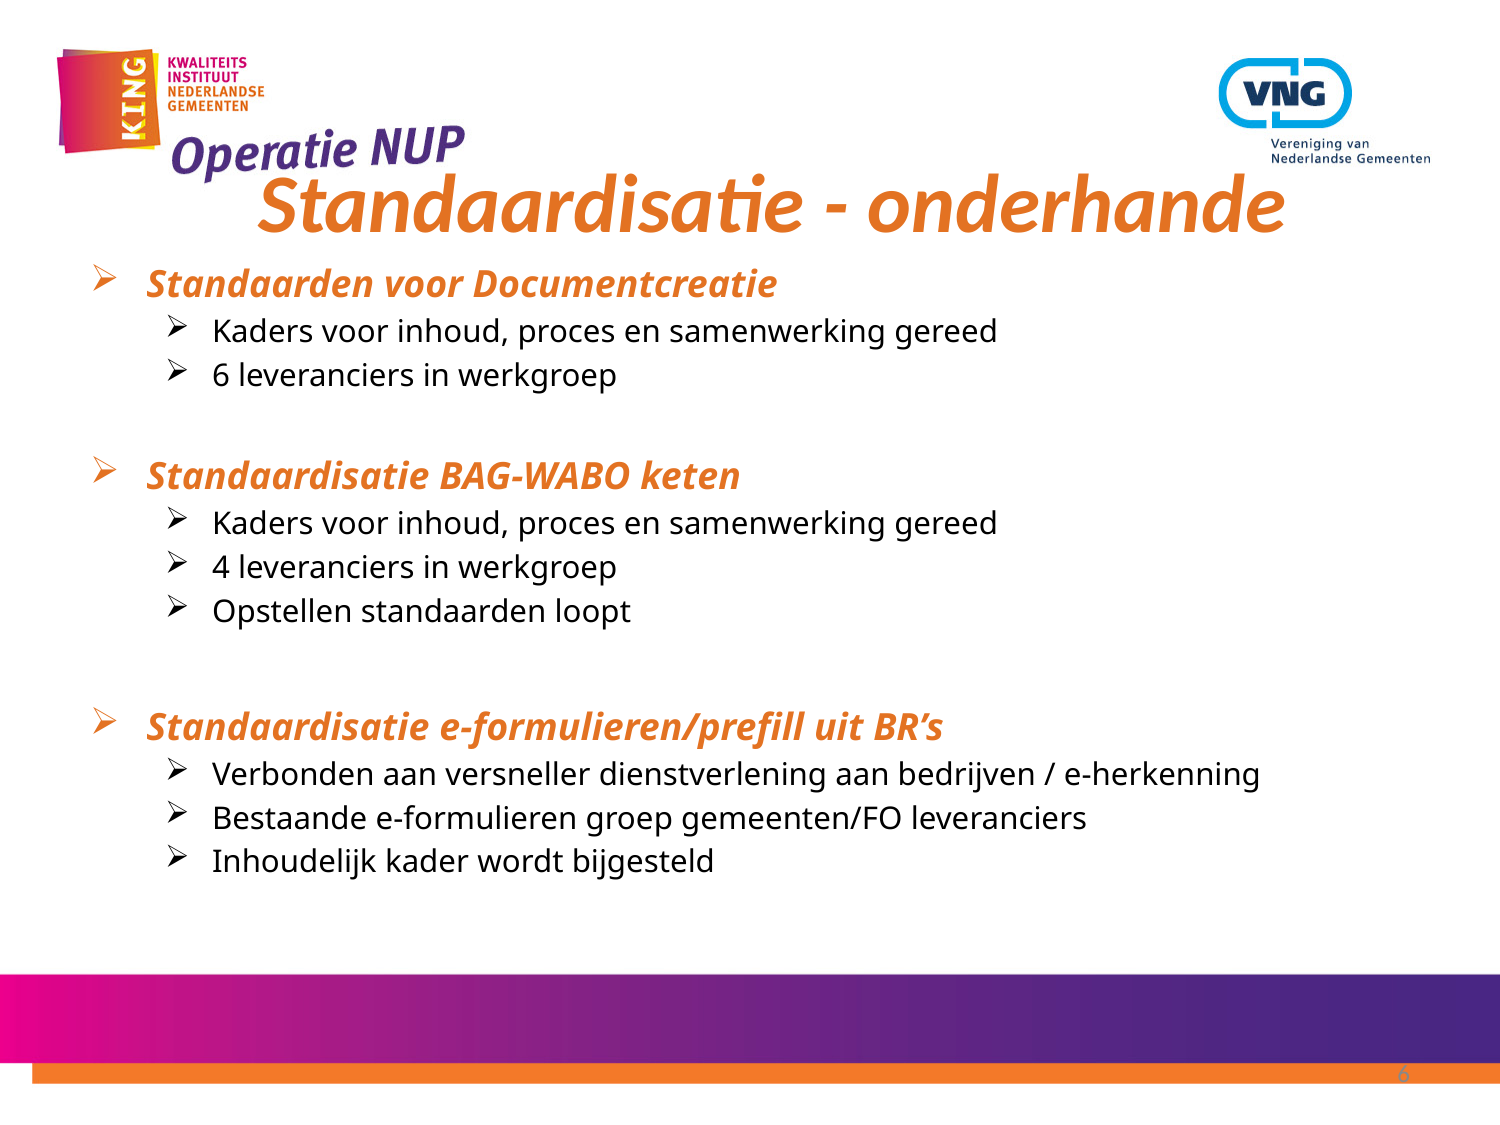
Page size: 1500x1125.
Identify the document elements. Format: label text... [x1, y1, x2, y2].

list Standaarden voor Documentcreatie Kaders voor inhoud, proces en samenwerking gereed 6 leveranciers in werkgroep Standaardisatie BAG-WABO keten Kaders voor inhoud, proces en samenwerking gereed 4 leveranciers in werkgroep Opstellen standaarden loopt Standaardisatie e-formulieren/prefill uit BR’s Verbonden aan versneller dienstverlening aan bedrijven / e-herkenning Bestaande e-formulieren groep gemeenten/FO leveranciers Inhoudelijk kader wordt bijgesteld [75, 252, 1471, 832]
slide_number 6 [1074, 1042, 1425, 1103]
text_box Standaardisatie - onderhande [211, 141, 1335, 272]
picture [0, 0, 1500, 1125]
